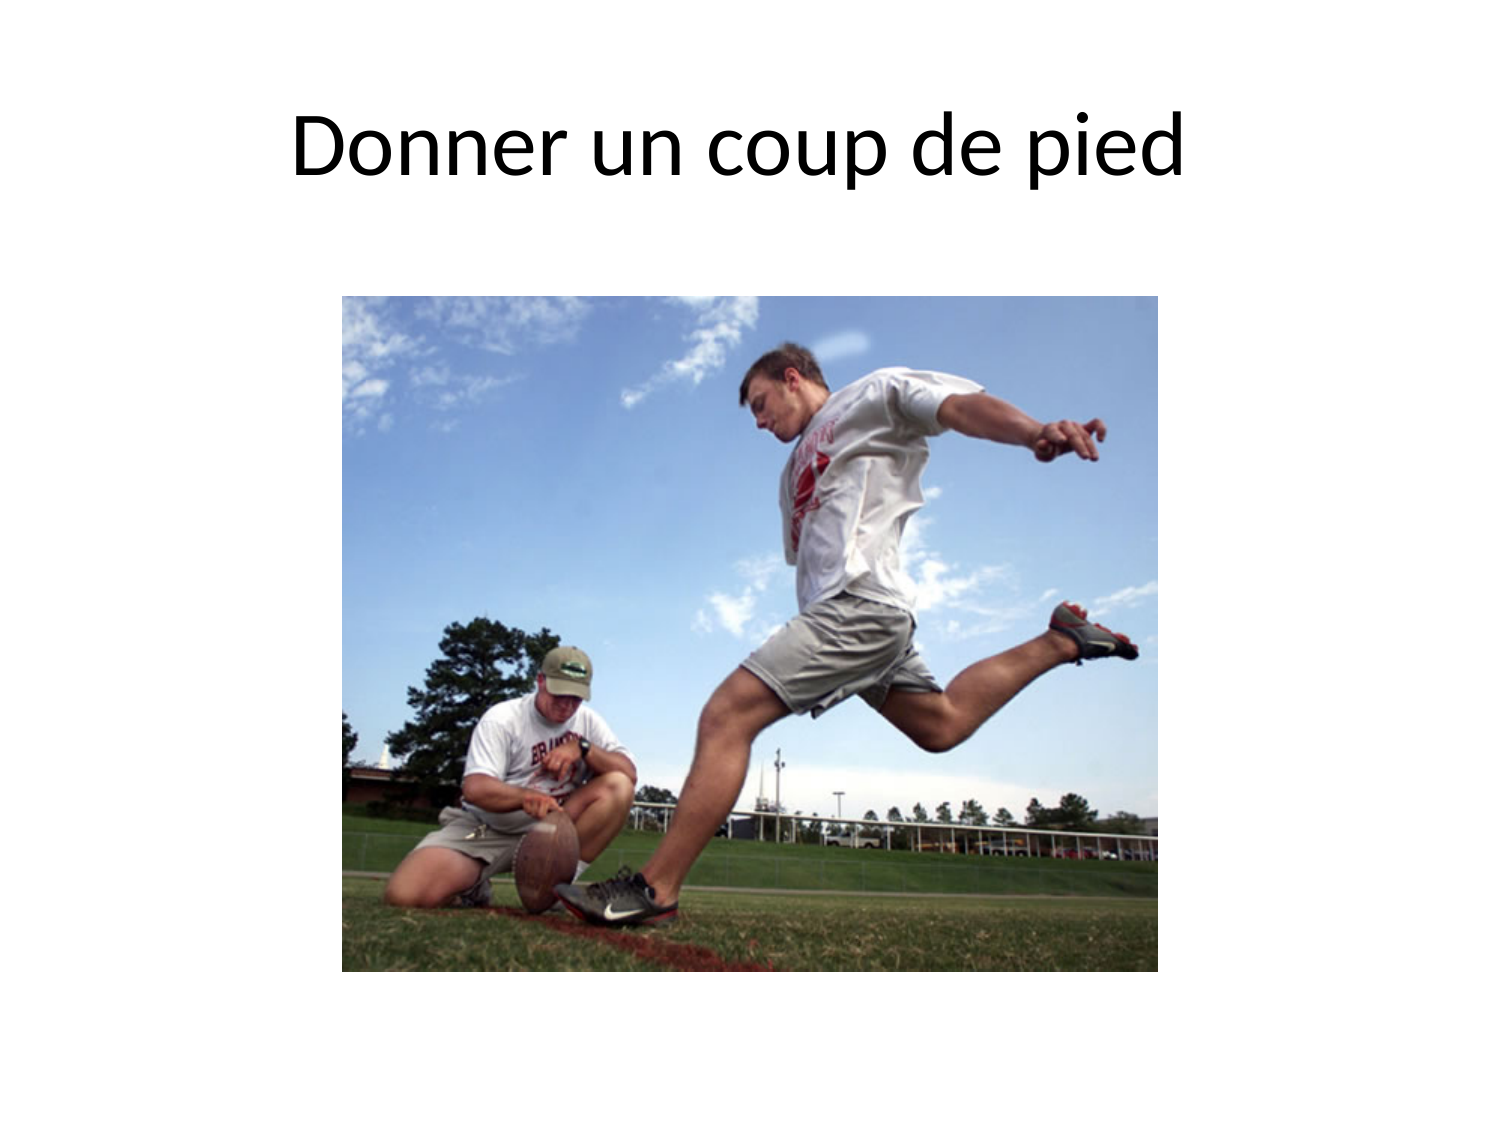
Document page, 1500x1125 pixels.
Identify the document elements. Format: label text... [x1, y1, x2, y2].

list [342, 295, 1158, 972]
title Donner un coup de pied [75, 45, 1425, 233]
